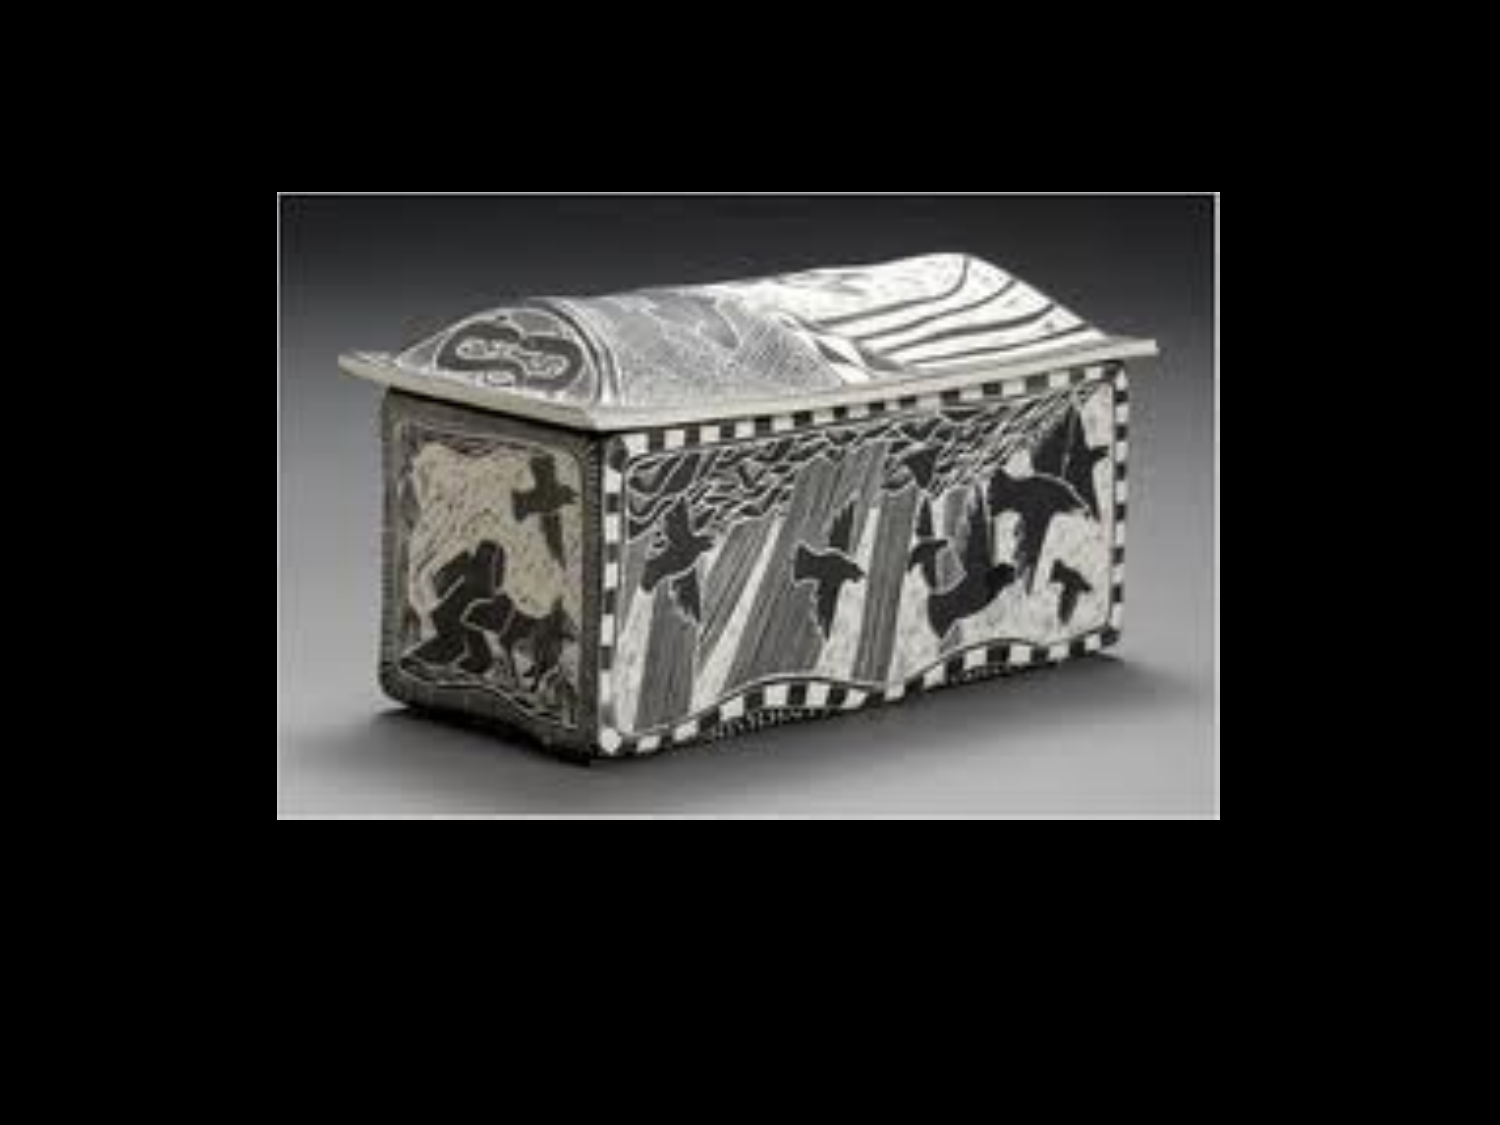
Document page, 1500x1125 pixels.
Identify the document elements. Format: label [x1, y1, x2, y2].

picture [277, 192, 1220, 821]
